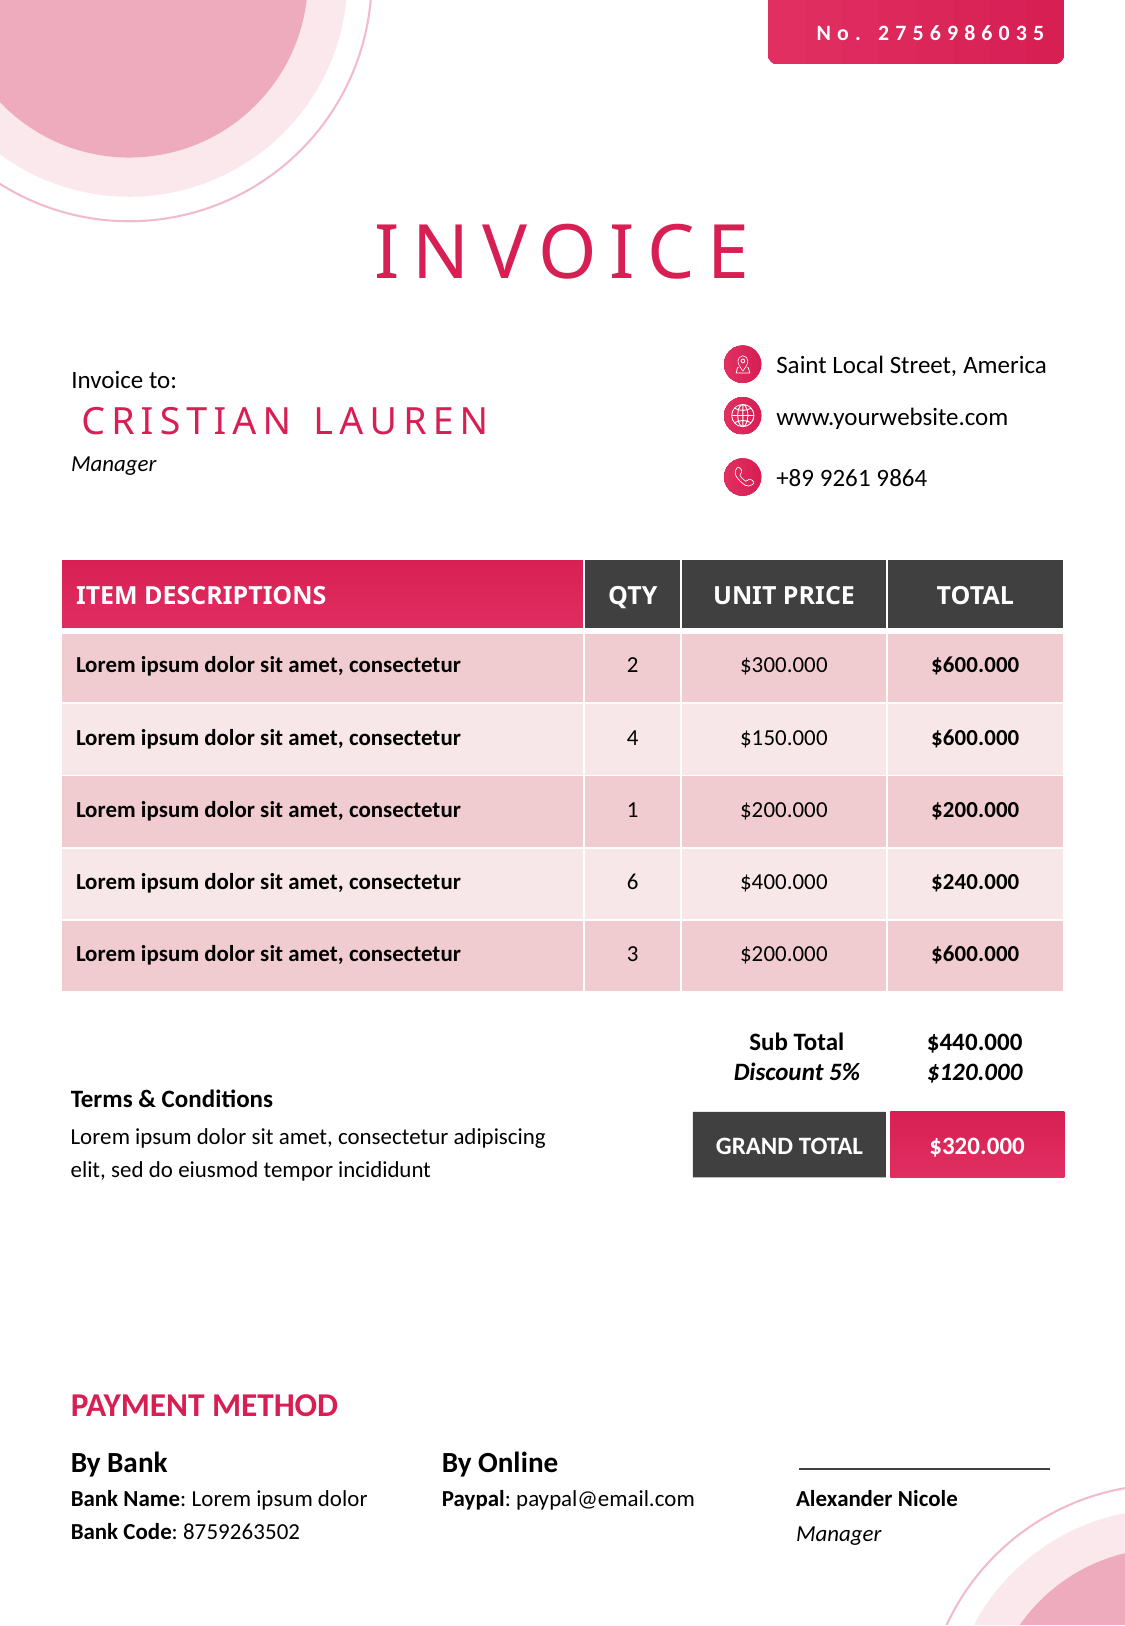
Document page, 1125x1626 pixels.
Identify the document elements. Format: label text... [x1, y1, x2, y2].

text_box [724, 341, 1125, 387]
text_box Lorem ipsum dolor sit amet, consectetur adipiscing elit, sed do eiusmod tempor incididunt [55, 1108, 588, 1190]
table_cell $200.000 [682, 921, 886, 991]
table_cell $200.000 [682, 776, 886, 847]
table_cell $300.000 [682, 634, 886, 702]
text_box No. 2756986035 [801, 11, 1060, 53]
text_box [692, 1111, 887, 1121]
table_cell Lorem ipsum dolor sit amet, consectetur [62, 849, 583, 919]
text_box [0, 0, 372, 222]
table_cell 3 [585, 921, 680, 991]
text_box $440.000 $120.000 [893, 1017, 1057, 1093]
text_box Terms & Conditions [55, 1075, 397, 1120]
text_box [723, 457, 761, 497]
table_cell 1 [585, 776, 680, 847]
table_cell $240.000 [888, 849, 1063, 919]
table_cell Lorem ipsum dolor sit amet, consectetur [62, 704, 583, 775]
table_cell Lorem ipsum dolor sit amet, consectetur [62, 634, 583, 702]
text_box Bank Code: 8759263502 [55, 1508, 519, 1552]
text_box $320.000 [895, 1121, 1060, 1167]
text_box By Bank [55, 1436, 397, 1476]
table_cell $400.000 [682, 849, 886, 919]
text_box GRAND TOTAL [689, 1121, 890, 1167]
table_cell $150.000 [682, 704, 886, 775]
table_cell 2 [585, 634, 680, 702]
table_cell Lorem ipsum dolor sit amet, consectetur [62, 921, 583, 991]
text_box Paypal: paypal@email.com [427, 1476, 715, 1519]
text_box [889, 1111, 1066, 1178]
table_cell $200.000 [888, 776, 1063, 847]
text_box INVOICE [360, 196, 765, 302]
table_cell $600.000 [888, 634, 1063, 702]
table_cell 4 [585, 704, 680, 775]
table_header TOTAL [888, 560, 1063, 628]
text_box Invoice to: [56, 356, 193, 402]
table_cell $600.000 [888, 704, 1063, 775]
text_box Bank Name: Lorem ipsum dolor [55, 1476, 397, 1508]
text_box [924, 1484, 1125, 1625]
table_cell 6 [585, 849, 680, 919]
table_header QTY [585, 560, 680, 628]
text_box +89 9261 9864 [761, 454, 1125, 499]
text_box [766, 0, 1066, 66]
text_box [692, 1167, 887, 1178]
text_box Sub Total Discount 5% [715, 1017, 879, 1093]
text_box Manager [781, 1511, 924, 1554]
table_header ITEM DESCRIPTIONS [62, 560, 583, 628]
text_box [724, 392, 1125, 439]
table_cell $600.000 [888, 921, 1063, 991]
text_box CRISTIAN LAUREN [66, 390, 504, 450]
text_box Alexander Nicole [781, 1476, 1069, 1511]
table_cell Lorem ipsum dolor sit amet, consectetur [62, 776, 583, 847]
text_box PAYMENT METHOD [55, 1375, 397, 1431]
text_box By Online [427, 1436, 768, 1486]
text_box Manager [56, 441, 172, 484]
table_header UNIT PRICE [682, 560, 886, 628]
